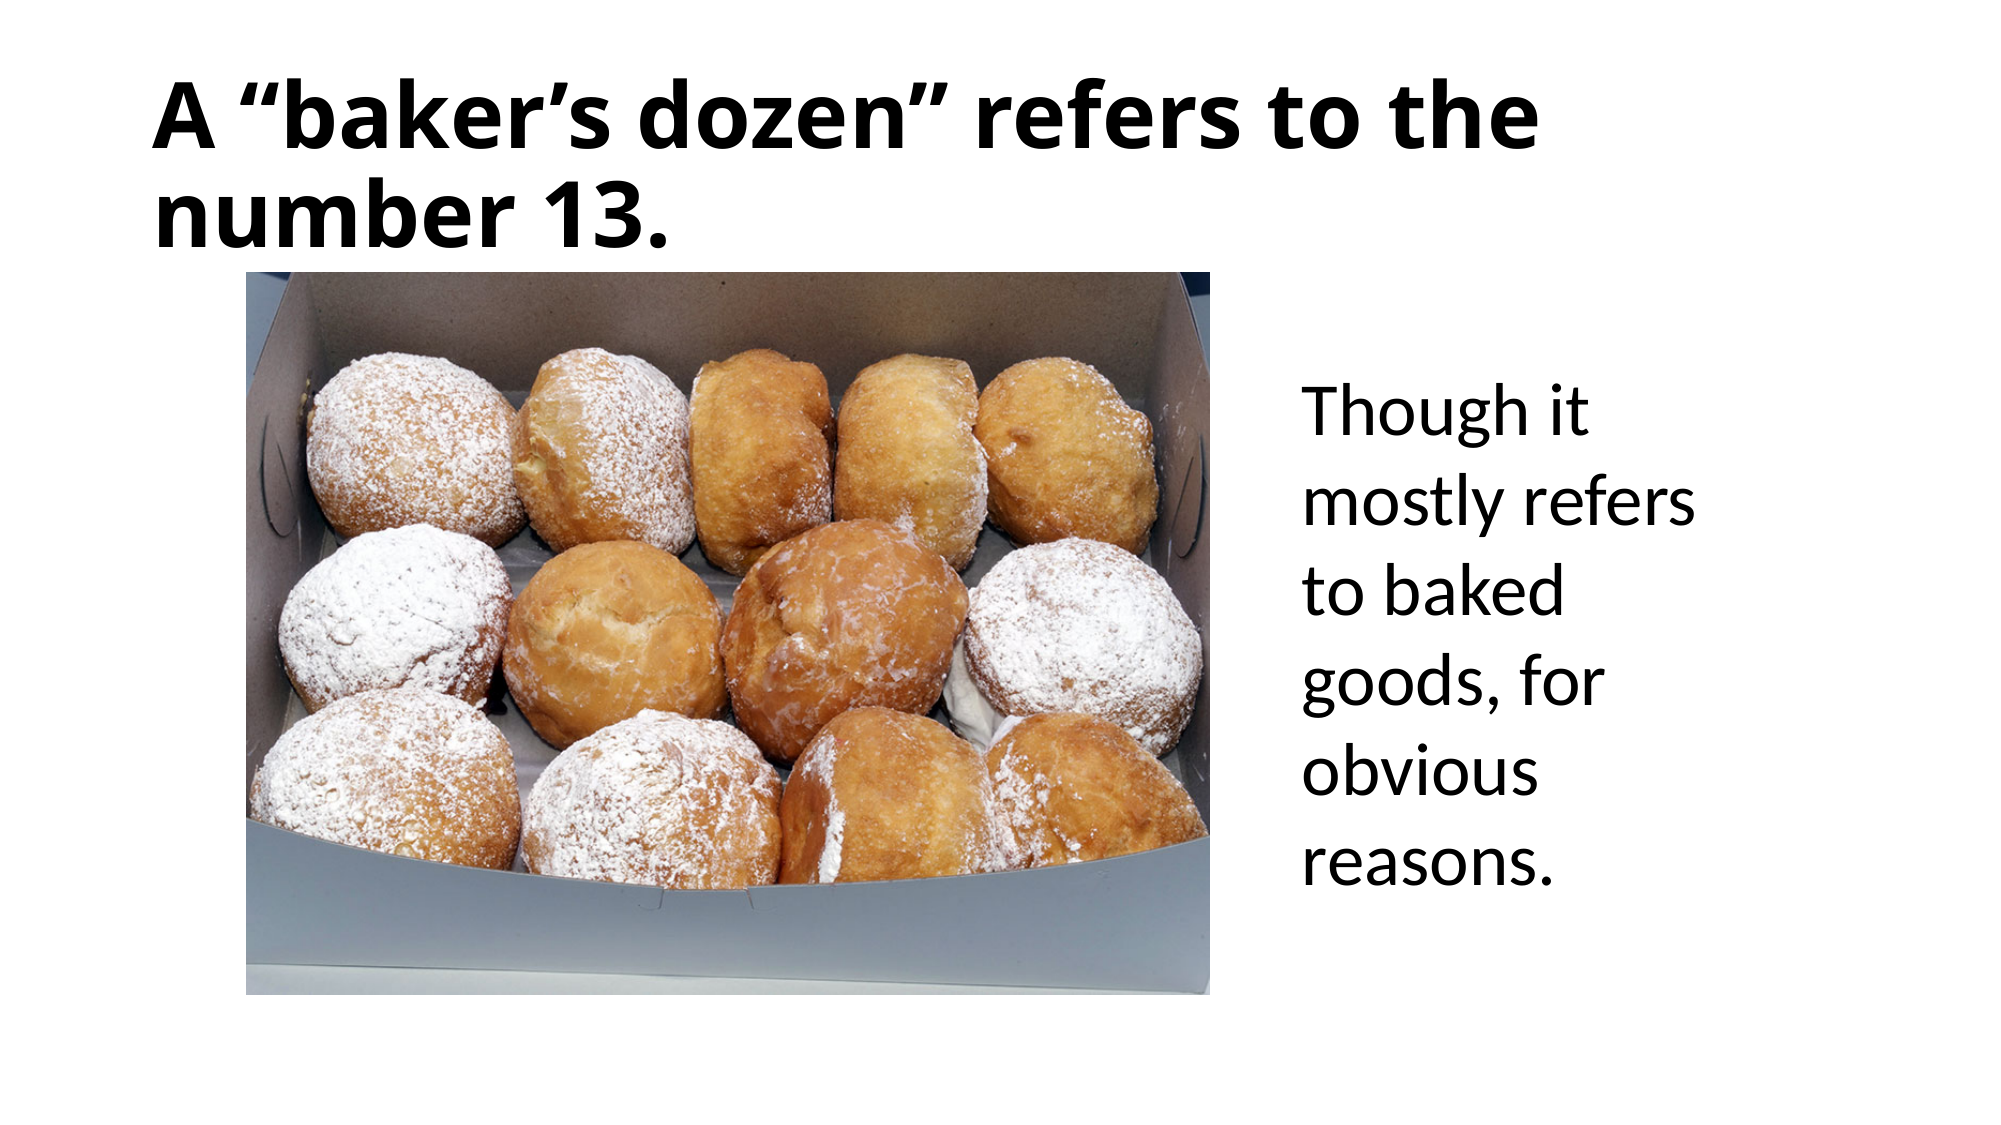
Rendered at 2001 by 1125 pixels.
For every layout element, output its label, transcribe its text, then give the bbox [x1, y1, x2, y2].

text_box Though it mostly refers to baked goods, for obvious reasons. [1287, 353, 1754, 909]
title A “baker’s dozen” refers to the number 13. [137, 59, 1863, 278]
picture [246, 272, 1210, 995]
